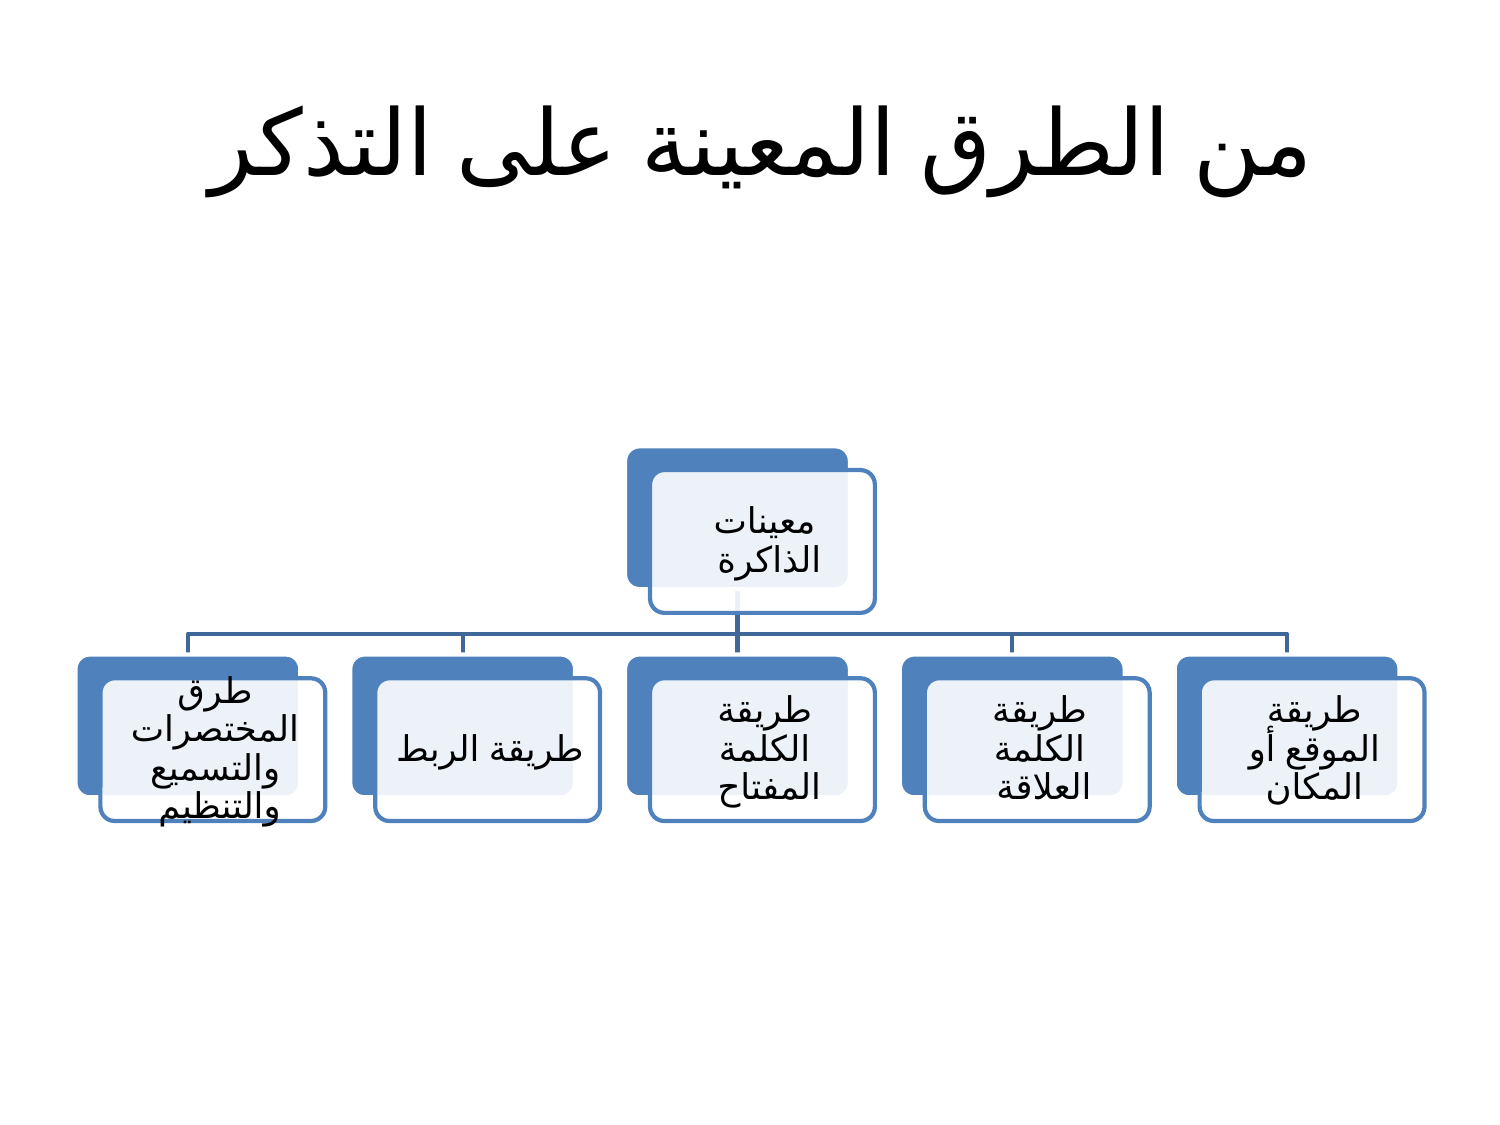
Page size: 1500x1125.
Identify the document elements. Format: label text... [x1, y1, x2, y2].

title من الطرق المعينة على التذكر [75, 45, 1425, 233]
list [74, 262, 1426, 1006]
